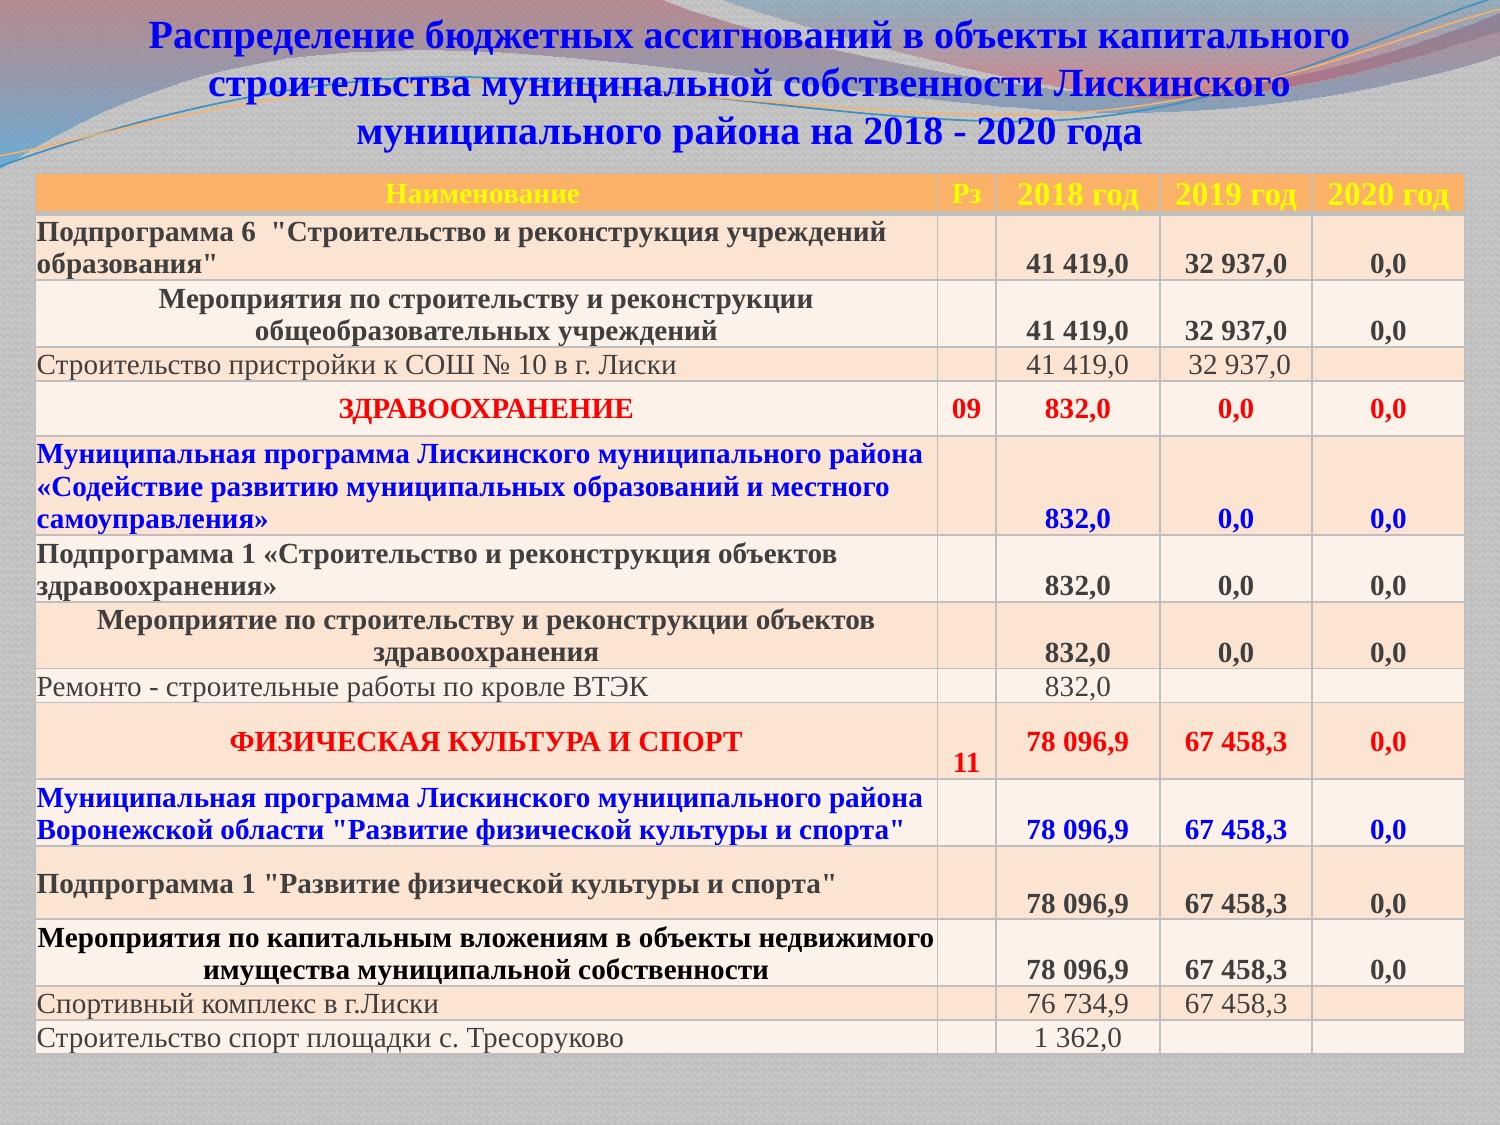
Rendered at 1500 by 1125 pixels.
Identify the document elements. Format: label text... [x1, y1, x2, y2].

table_cell [1161, 1021, 1311, 1053]
table_cell 76 734,9 [997, 987, 1159, 1019]
table_cell [938, 669, 995, 702]
table_cell 832,0 [997, 536, 1159, 601]
table_cell 41 419,0 [997, 348, 1159, 380]
table_cell Подпрограмма 6 "Строительство и реконструкция учреждений образования" [36, 216, 937, 279]
table_cell [938, 348, 995, 380]
table_cell [938, 920, 995, 985]
table_cell [1313, 669, 1464, 702]
table_cell 09 [938, 382, 995, 435]
table_cell ФИЗИЧЕСКАЯ КУЛЬТУРА И СПОРТ [36, 703, 937, 778]
table_cell 0,0 [1313, 281, 1464, 346]
table_cell [938, 536, 995, 601]
table_cell 832,0 [997, 382, 1159, 435]
table_cell ЗДРАВООХРАНЕНИЕ [36, 382, 937, 435]
table_cell Мероприятие по строительству и реконструкции объектов здравоохранения [36, 603, 937, 668]
table_cell Строительство пристройки к СОШ № 10 в г. Лиски [36, 348, 937, 380]
table_cell 67 458,3 [1161, 920, 1311, 985]
table_cell 0,0 [1313, 920, 1464, 985]
table_cell 78 096,9 [997, 920, 1159, 985]
table_cell 11 [938, 703, 995, 778]
table_cell [1161, 669, 1311, 702]
table_cell [1313, 348, 1464, 380]
table_header 2018 год [997, 174, 1159, 211]
table_cell [938, 987, 995, 1019]
table_cell Муниципальная программа Лискинского муниципального района «Содействие развитию муниципальных образований и местного самоуправления» [36, 437, 937, 534]
table_cell 0,0 [1313, 780, 1464, 845]
table_cell 832,0 [997, 669, 1159, 702]
table_cell Подпрограмма 1 «Строительство и реконструкция объектов здравоохранения» [36, 536, 937, 601]
table_cell 67 458,3 [1161, 987, 1311, 1019]
table_header 2019 год [1161, 174, 1311, 211]
table_header Рз [938, 174, 995, 211]
table_cell [938, 437, 995, 534]
table_cell [938, 603, 995, 668]
table_cell Строительство спорт площадки с. Тресоруково [36, 1021, 937, 1053]
table_cell Мероприятия по капитальным вложениям в объекты недвижимого имущества муниципальной собственности [36, 920, 937, 985]
table_cell Спортивный комплекс в г.Лиски [36, 987, 937, 1019]
table_cell 0,0 [1313, 703, 1464, 778]
table_cell [938, 216, 995, 279]
table_cell 0,0 [1313, 382, 1464, 435]
table_cell 78 096,9 [997, 780, 1159, 845]
table_cell Мероприятия по строительству и реконструкции общеобразовательных учреждений [36, 281, 937, 346]
table_cell 78 096,9 [997, 703, 1159, 778]
table_cell 32 937,0 [1161, 348, 1311, 380]
table_cell 0,0 [1161, 536, 1311, 601]
title Распределение бюджетных ассигнований в объекты капитального строительства муниципальной собственности Лискинского муниципального района на 2018 - 2020 года [75, 0, 1425, 153]
table_cell 67 458,3 [1161, 780, 1311, 845]
table_cell [938, 1021, 995, 1053]
table_cell 32 937,0 [1161, 281, 1311, 346]
table_cell 41 419,0 [997, 216, 1159, 279]
table_cell 832,0 [997, 603, 1159, 668]
table_cell Муниципальная программа Лискинского муниципального района Воронежской области "Развитие физической культуры и спорта" [36, 780, 937, 845]
table_cell Ремонто - строительные работы по кровле ВТЭК [36, 669, 937, 702]
table_header 2020 год [1313, 174, 1464, 211]
table_cell 832,0 [997, 437, 1159, 534]
table_cell 0,0 [1313, 603, 1464, 668]
table_cell [1313, 1021, 1464, 1053]
table_cell 0,0 [1313, 437, 1464, 534]
table_cell 78 096,9 [997, 847, 1159, 918]
table_cell 32 937,0 [1161, 216, 1311, 279]
table_cell 67 458,3 [1161, 847, 1311, 918]
table_cell 41 419,0 [997, 281, 1159, 346]
table_cell [938, 281, 995, 346]
table_cell 0,0 [1161, 437, 1311, 534]
table_cell [1313, 987, 1464, 1019]
table_cell 1 362,0 [997, 1021, 1159, 1053]
table_cell [938, 780, 995, 845]
table_cell Подпрограмма 1 "Развитие физической культуры и спорта" [36, 847, 937, 918]
table_cell 0,0 [1161, 382, 1311, 435]
table_header Наименование [36, 174, 937, 211]
table_cell 0,0 [1313, 216, 1464, 279]
table_cell 0,0 [1313, 847, 1464, 918]
table_cell 67 458,3 [1161, 703, 1311, 778]
table_cell [938, 847, 995, 918]
table_cell 0,0 [1161, 603, 1311, 668]
table_cell 0,0 [1313, 536, 1464, 601]
